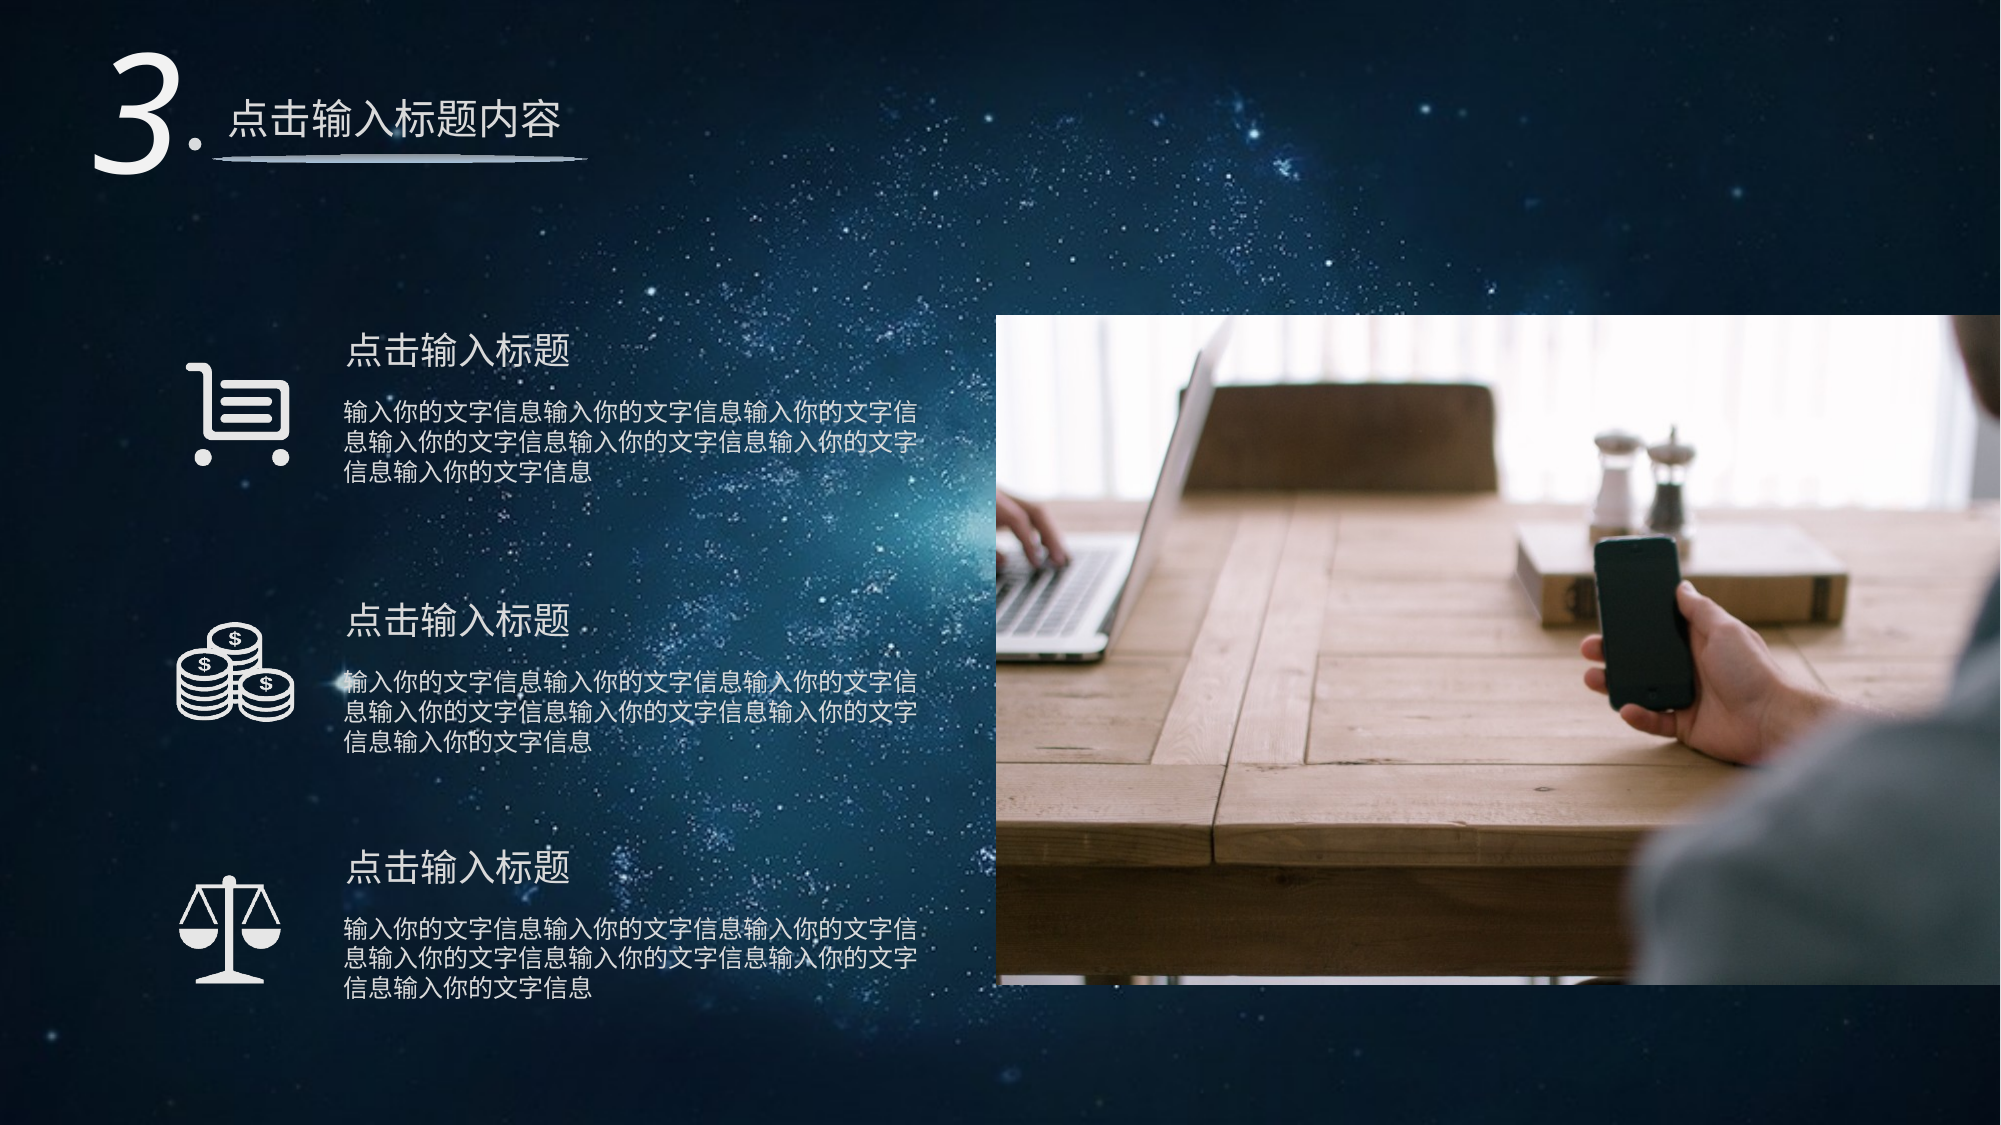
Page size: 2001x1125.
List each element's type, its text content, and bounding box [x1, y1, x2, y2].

text_box 输入你的文字信息输入你的文字信息输入你的文字信息输入你的文字信息输入你的文字信息输入你的文字信息输入你的文字信息 [329, 659, 959, 764]
text_box 点击输入标题 [330, 589, 586, 650]
text_box [199, 137, 203, 151]
text_box [209, 153, 591, 164]
text_box 输入你的文字信息输入你的文字信息输入你的文字信息输入你的文字信息输入你的文字信息输入你的文字信息输入你的文字信息 [329, 905, 959, 1011]
text_box 点击输入标题 [330, 836, 586, 896]
picture [0, 0, 2001, 1125]
text_box 点击输入标题 [330, 319, 586, 380]
text_box 输入你的文字信息输入你的文字信息输入你的文字信息输入你的文字信息输入你的文字信息输入你的文字信息输入你的文字信息 [329, 388, 959, 494]
text_box 3 [76, 0, 199, 215]
text_box 点击输入标题内容 [212, 85, 577, 151]
